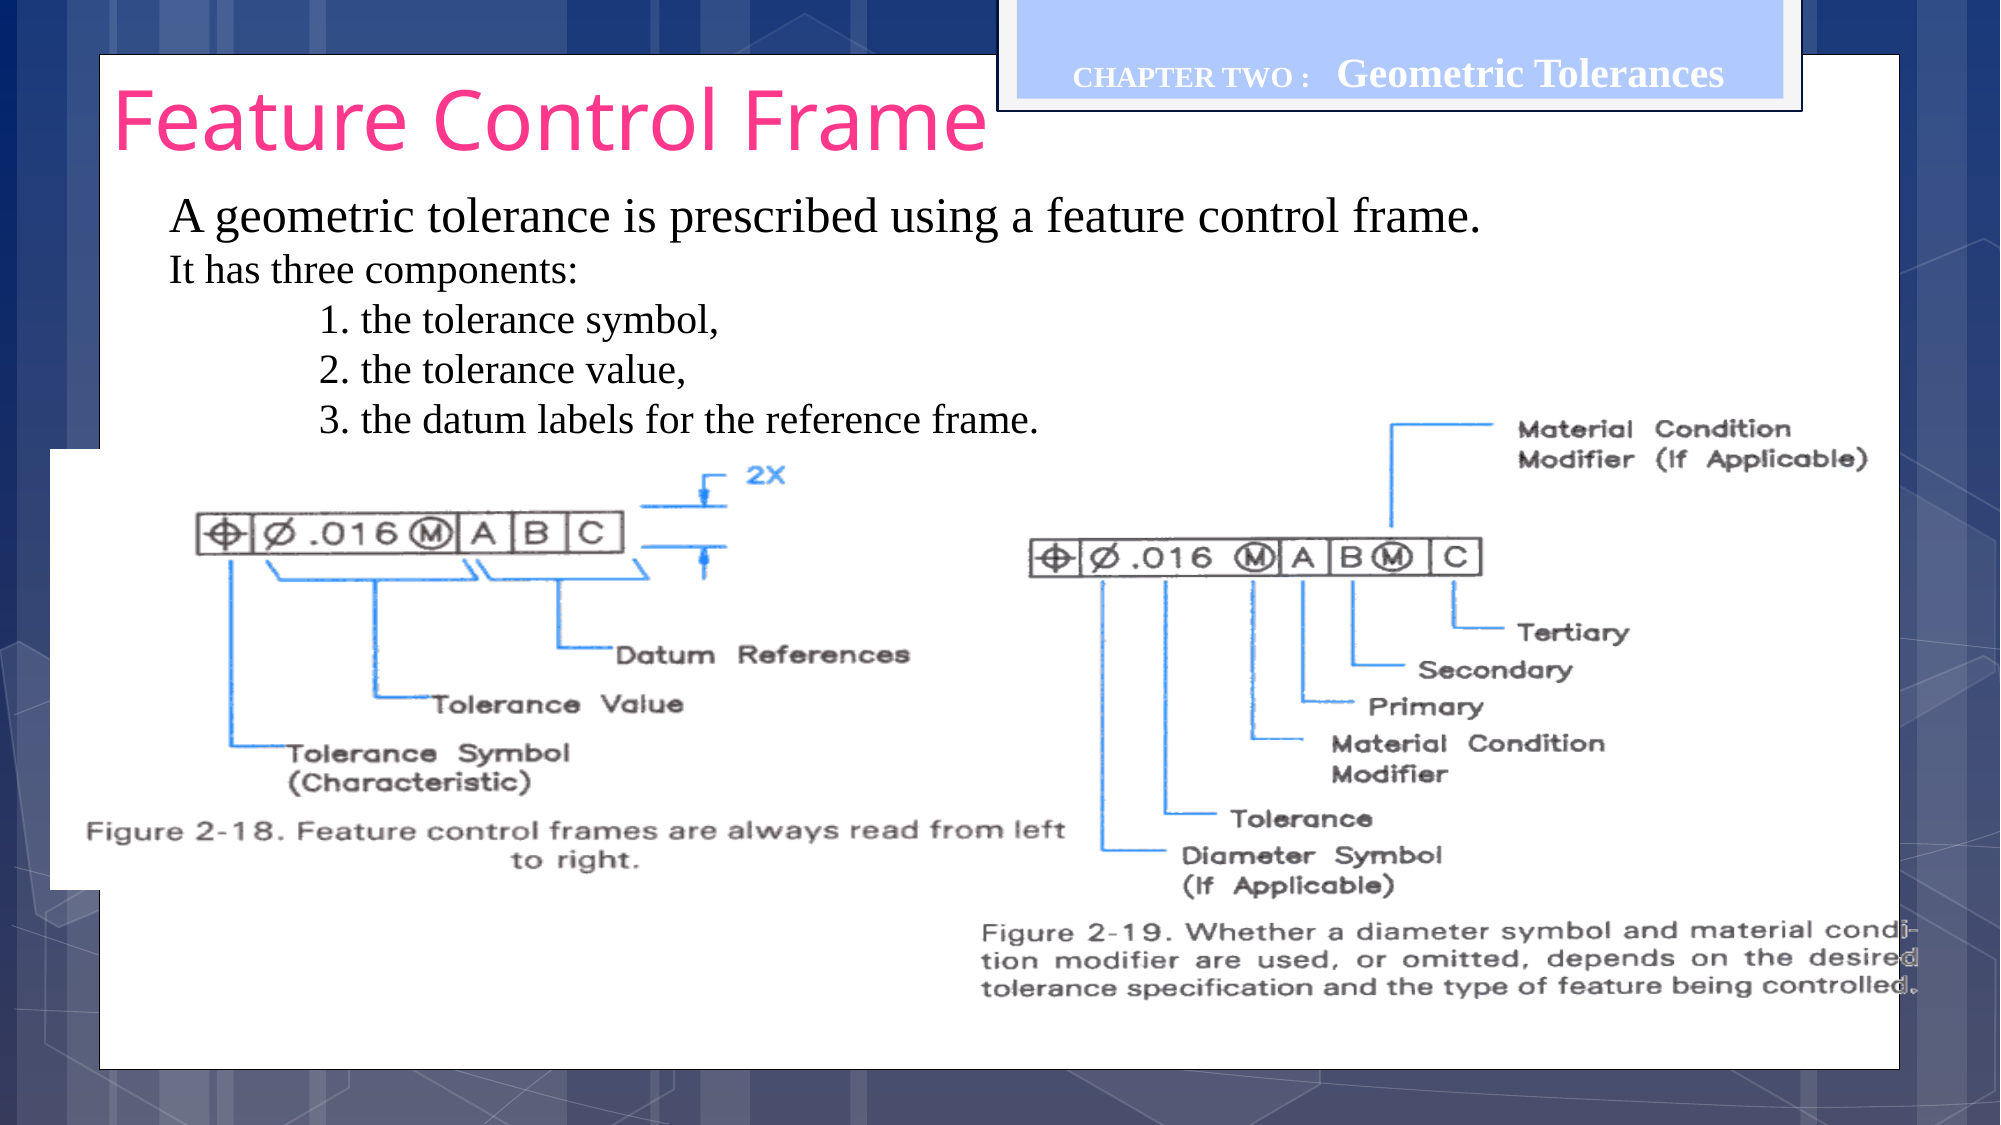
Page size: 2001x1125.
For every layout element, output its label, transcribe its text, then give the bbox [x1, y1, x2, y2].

text_box A geometric tolerance is prescribed using a feature control frame. It has three components: 1. the tolerance symbol, 2. the tolerance value, 3. the datum labels for the reference frame. [154, 175, 1498, 447]
picture [49, 390, 1934, 1018]
title Feature Control Frame [96, 0, 1634, 175]
text_box CHAPTER TWO : Geometric Tolerances [940, 0, 1858, 110]
